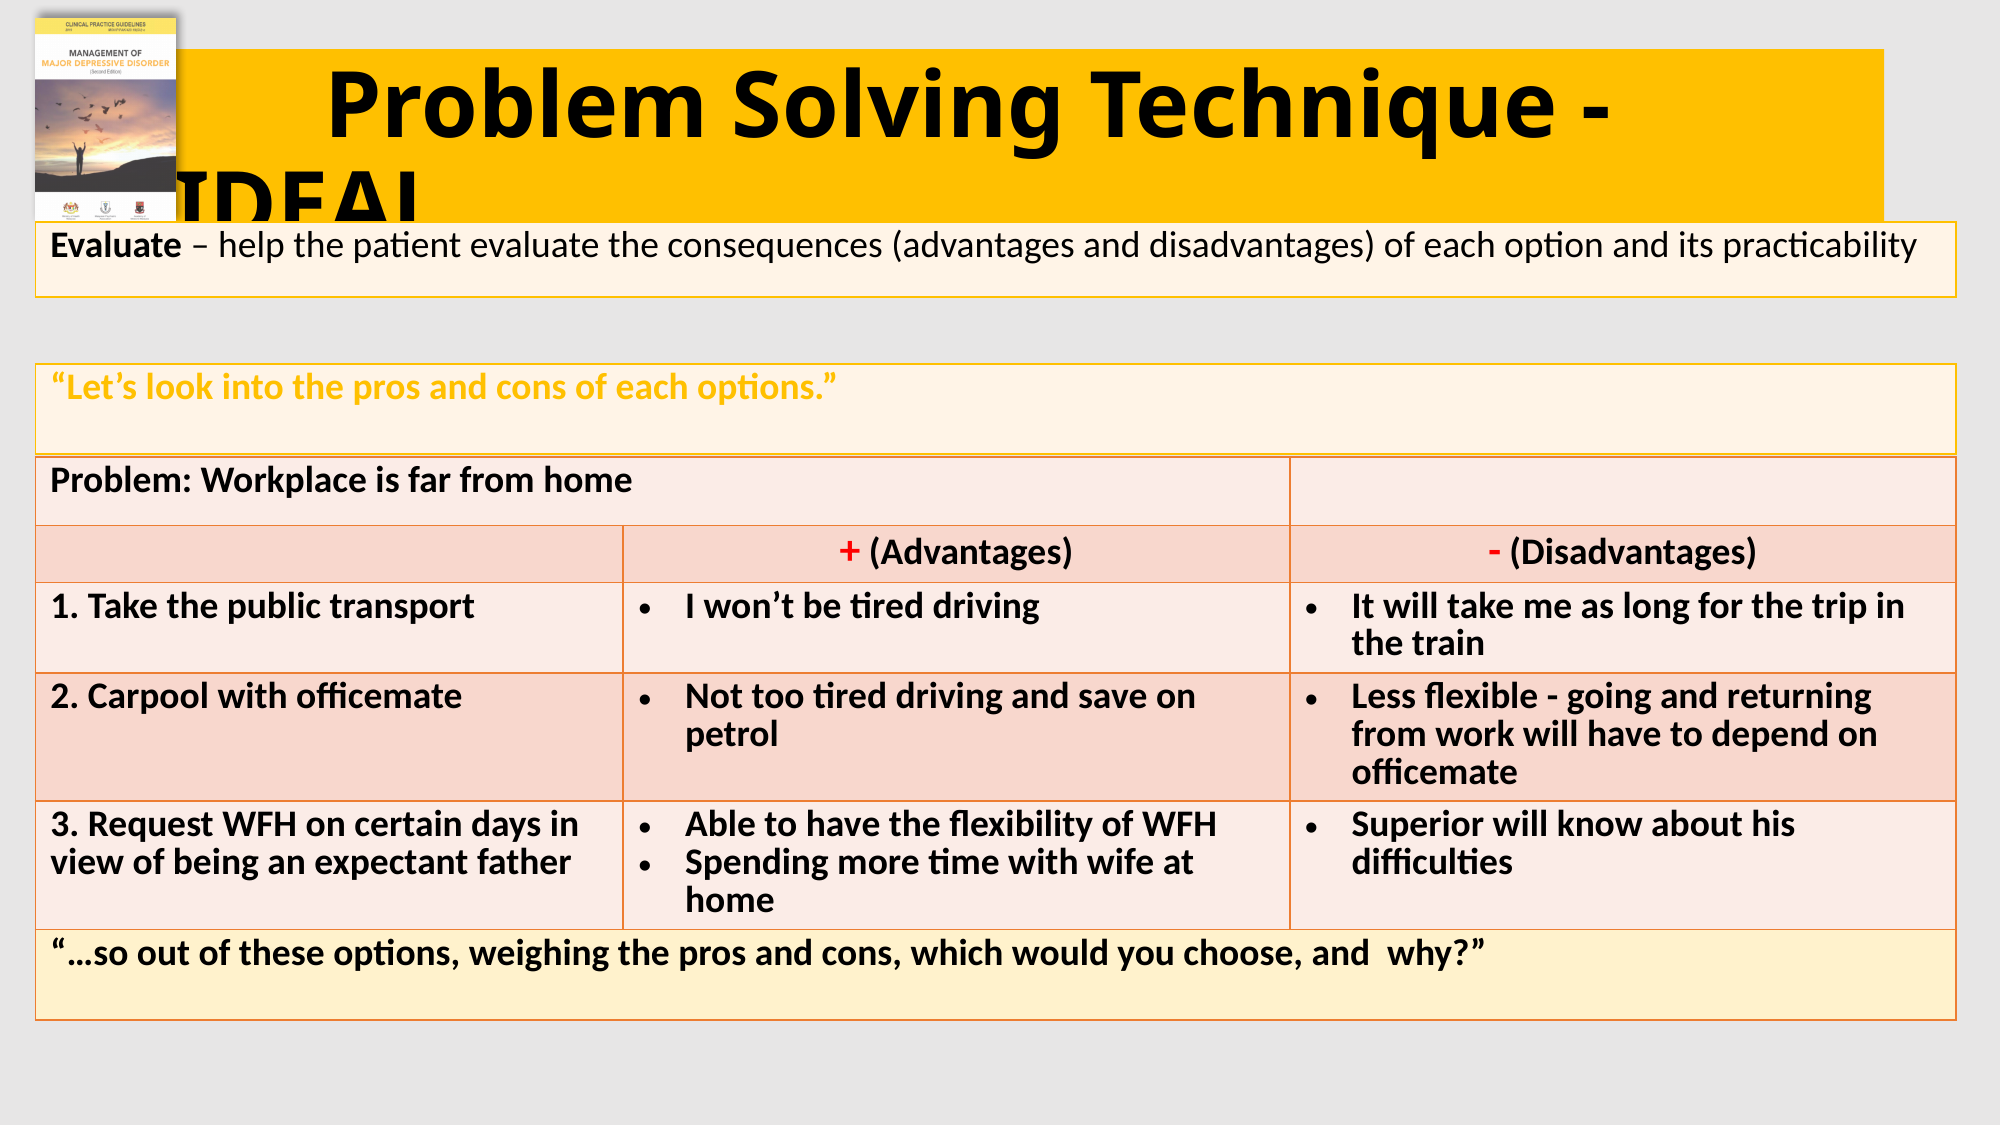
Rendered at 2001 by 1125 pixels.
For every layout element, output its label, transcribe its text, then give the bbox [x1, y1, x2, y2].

table_cell It will take me as long for the trip in the train [1291, 583, 1955, 672]
table_cell “…so out of these options, weighing the pros and cons, which would you choose, and why?” [36, 930, 1955, 1019]
picture [35, 18, 176, 225]
table_cell Superior will know about his difficulties [1291, 802, 1955, 929]
table_cell Less flexible - going and returning from work will have to depend on officemate [1291, 674, 1955, 800]
table_cell [36, 526, 622, 582]
table_cell Able to have the flexibility of WFH Spending more time with wife at home [624, 802, 1289, 929]
table_cell Not too tired driving and save on petrol [624, 674, 1289, 800]
table_header “Let’s look into the pros and cons of each options.” [36, 365, 1955, 453]
table_cell + (Advantages) [624, 526, 1289, 582]
table_cell 1. Take the public transport [36, 583, 622, 672]
table_header [1291, 458, 1955, 525]
table_cell 3. Request WFH on certain days in view of being an expectant father [36, 802, 622, 929]
table_cell - (Disadvantages) [1291, 526, 1955, 582]
table_cell I won’t be tired driving [624, 583, 1289, 672]
text_box Problem Solving Technique - IDEAL [183, 49, 1885, 221]
table_header Evaluate – help the patient evaluate the consequences (advantages and disadvantages) of each option and its practicability [36, 223, 1955, 296]
table_cell 2. Carpool with officemate [36, 674, 622, 800]
table_header Problem: Workplace is far from home [36, 458, 1289, 525]
